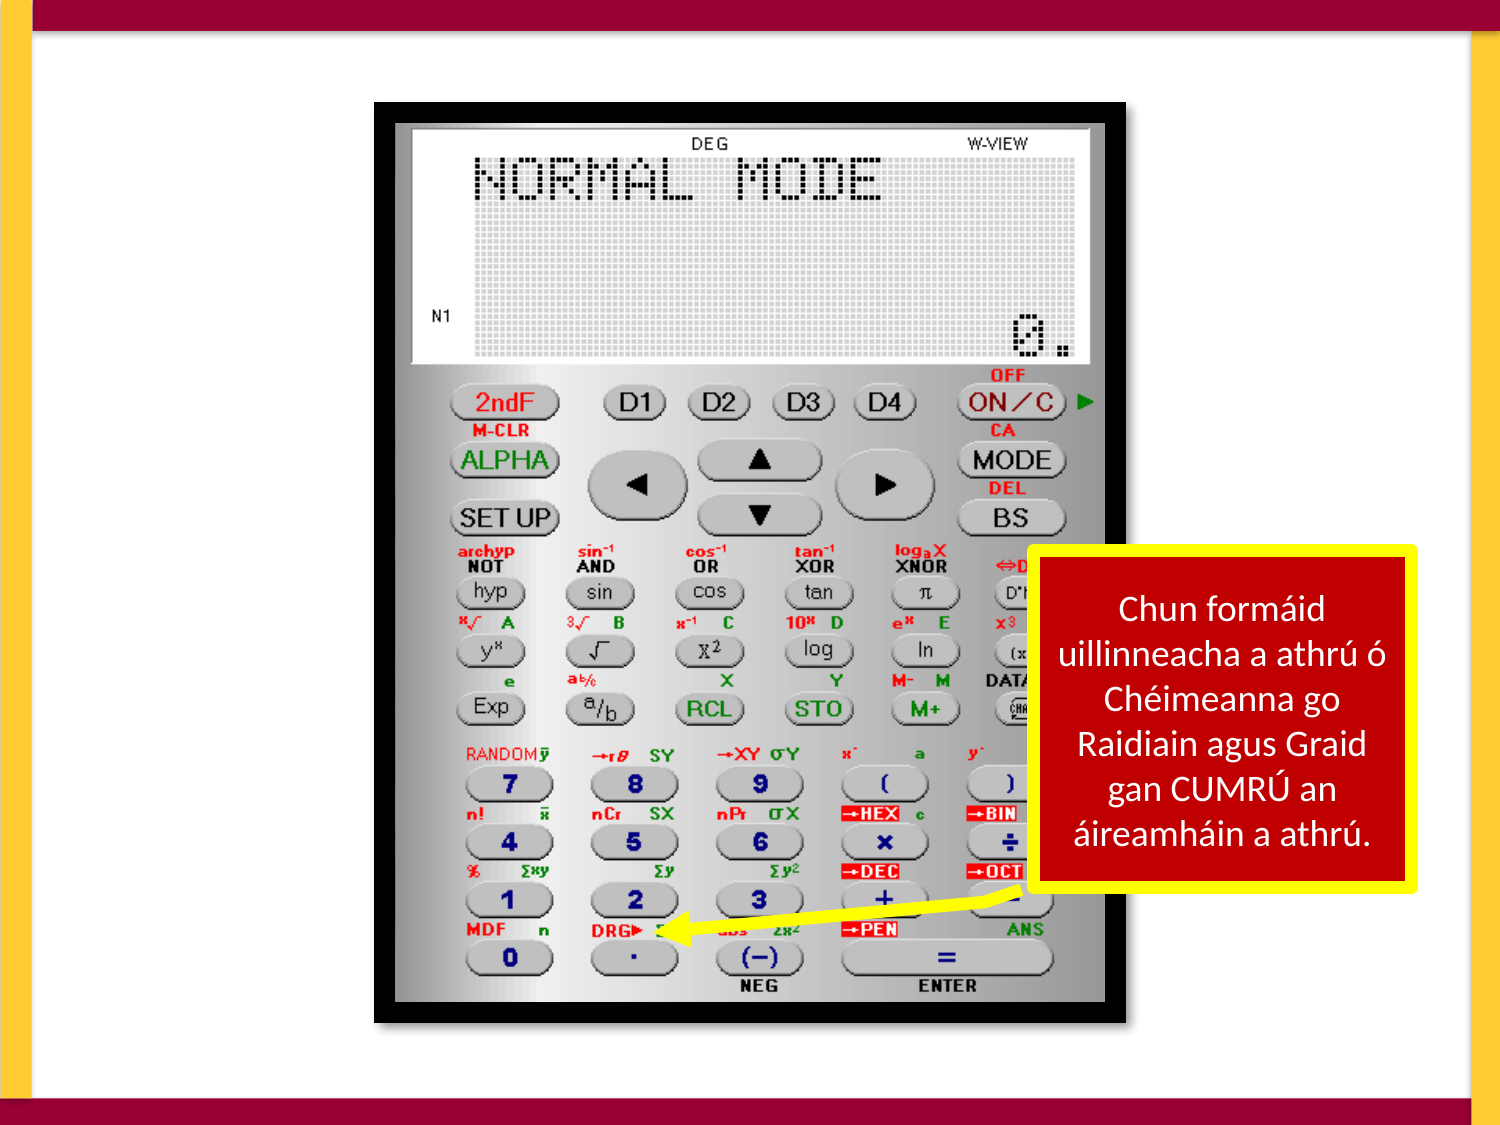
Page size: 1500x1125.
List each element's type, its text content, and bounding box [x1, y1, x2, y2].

text_box Chun formáid uillinneacha a athrú ó Chéimeanna go Raidiain agus Graid gan CUMRÚ an áireamháin a athrú. [1031, 549, 1414, 890]
picture [395, 123, 1105, 1002]
text_box Chun formáid uillinneacha a athrú ó Chéimeanna go Raidiain agus Graid gan CUMRÚ an áireamháin a athrú. [652, 887, 1023, 938]
